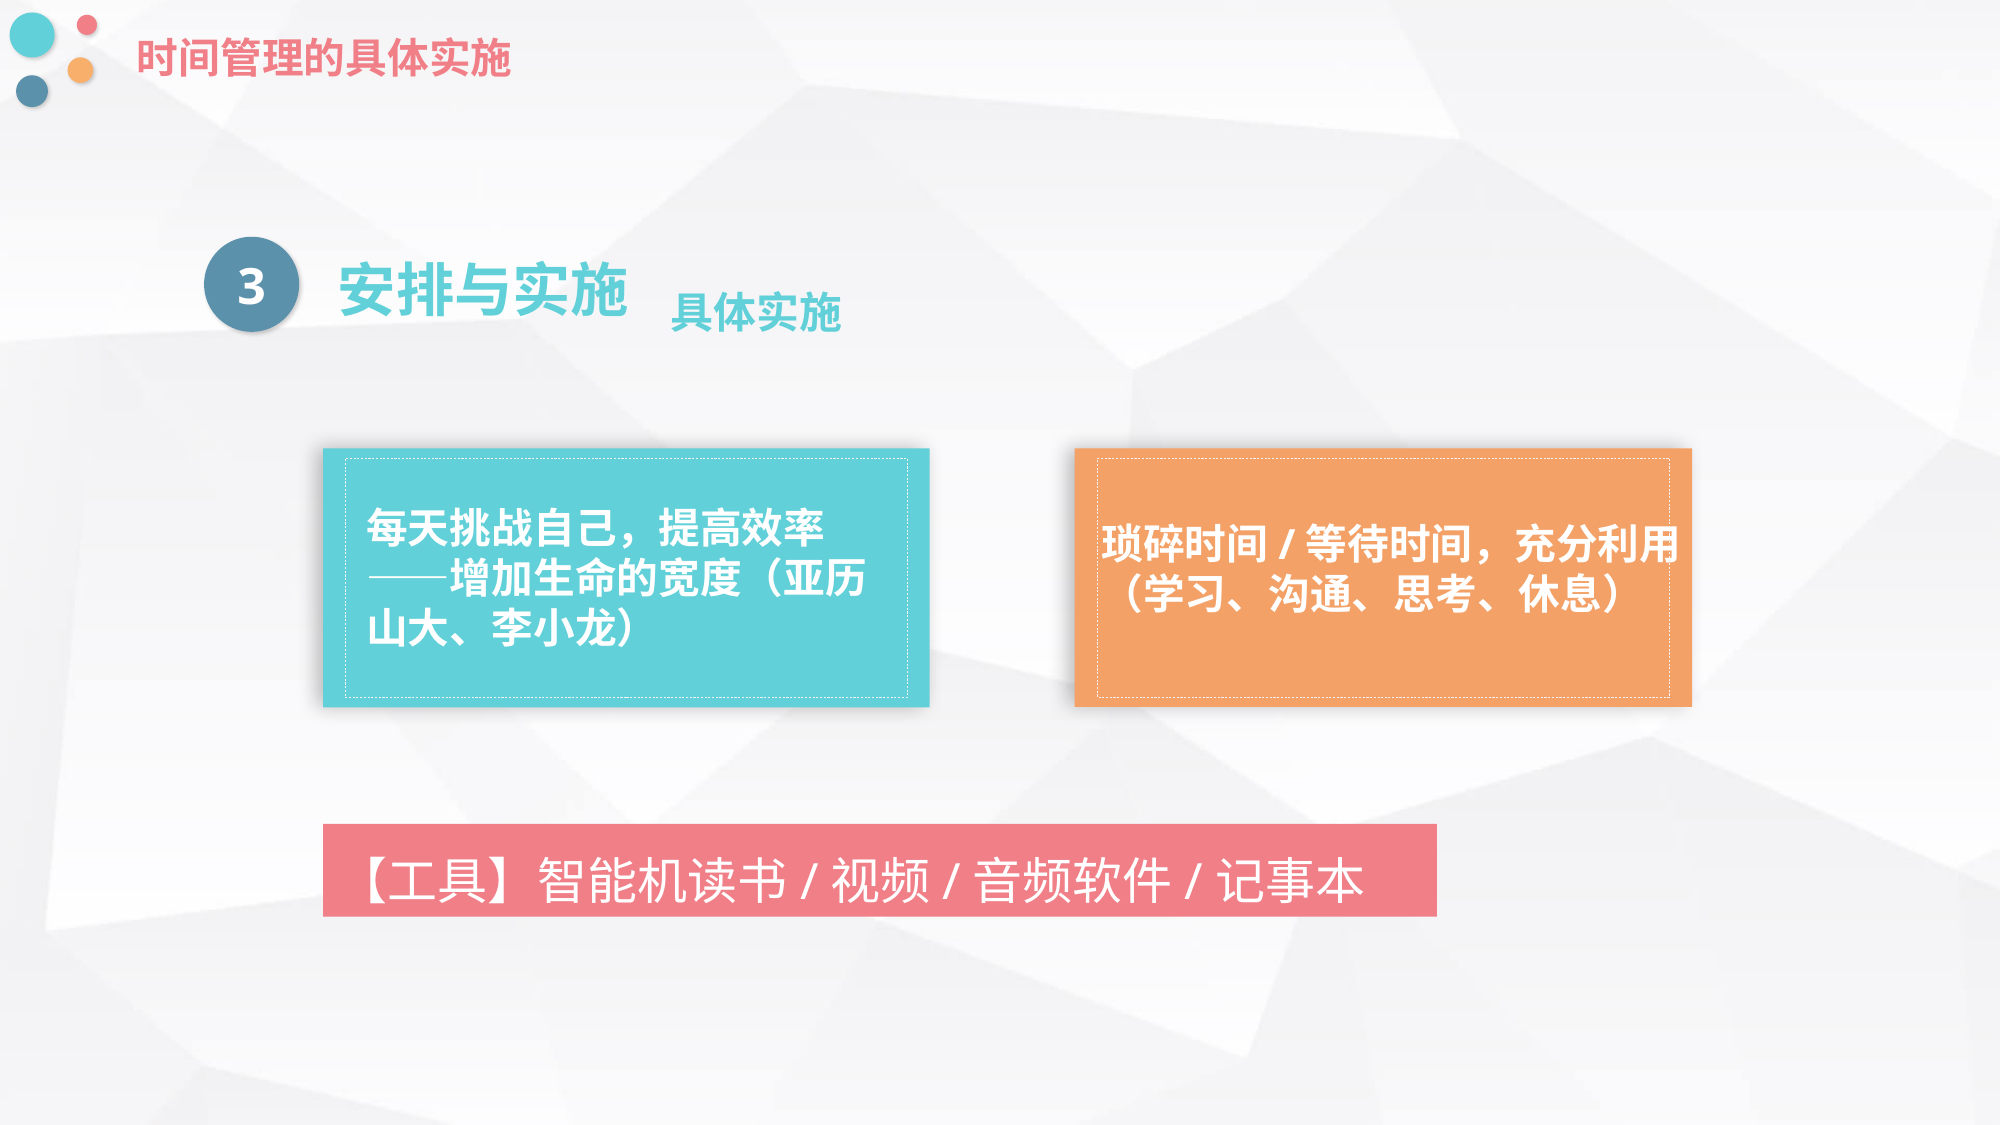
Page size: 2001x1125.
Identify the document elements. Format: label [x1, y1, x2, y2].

text_box [1074, 448, 1700, 707]
text_box [323, 448, 930, 708]
picture [0, 0, 2000, 1125]
